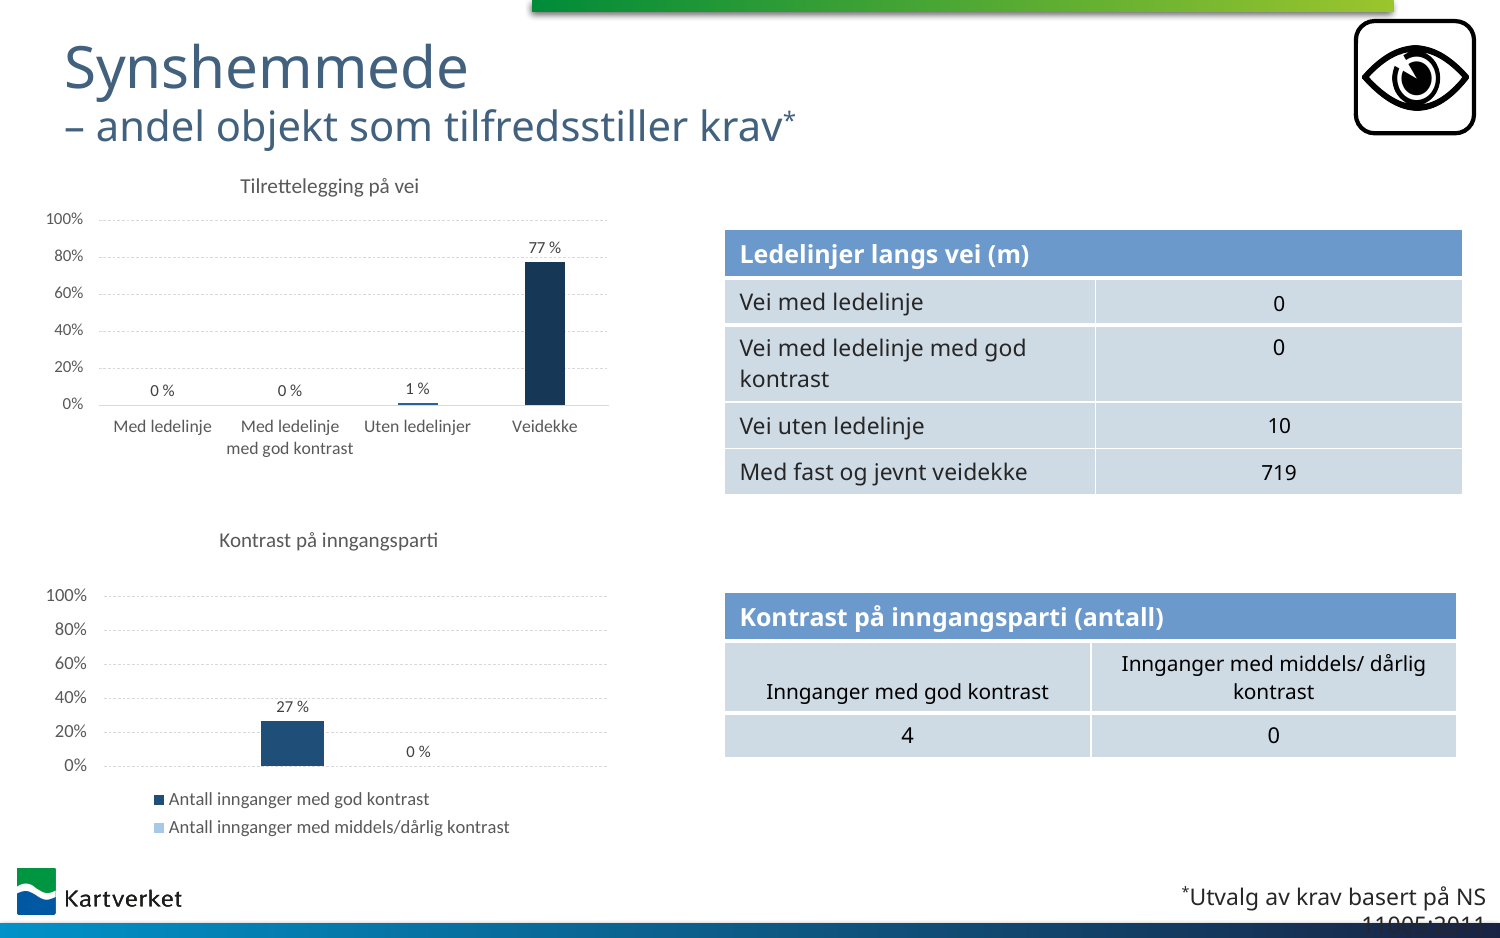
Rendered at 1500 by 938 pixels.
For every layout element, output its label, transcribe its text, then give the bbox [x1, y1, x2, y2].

picture [41, 166, 619, 492]
table_cell Innganger med middels/ dårlig kontrast [1092, 643, 1456, 711]
table_cell Vei med ledelinje med god kontrast [725, 327, 1095, 401]
table_cell 4 [725, 715, 1090, 757]
table_cell 0 [1096, 327, 1462, 401]
table_cell 10 [1096, 403, 1462, 448]
table_cell Vei uten ledelinje [725, 403, 1095, 448]
table_cell Med fast og jevnt veidekke [725, 449, 1095, 494]
table_header Kontrast på inngangsparti (antall) [725, 593, 1456, 639]
table_cell Innganger med god kontrast [725, 643, 1090, 711]
table_header Ledelinjer langs vei (m) [725, 230, 1462, 276]
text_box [1355, 20, 1475, 134]
text_box Synshemmede – andel objekt som tilfredsstiller krav* [49, 24, 1431, 158]
table_cell 0 [1096, 280, 1462, 323]
table_cell 0 [1092, 715, 1456, 757]
table_cell 719 [1096, 449, 1462, 494]
text_box *Utvalg av krav basert på NS 11005:2011 [1068, 873, 1500, 938]
picture [41, 520, 617, 846]
table_cell Vei med ledelinje [725, 280, 1095, 323]
